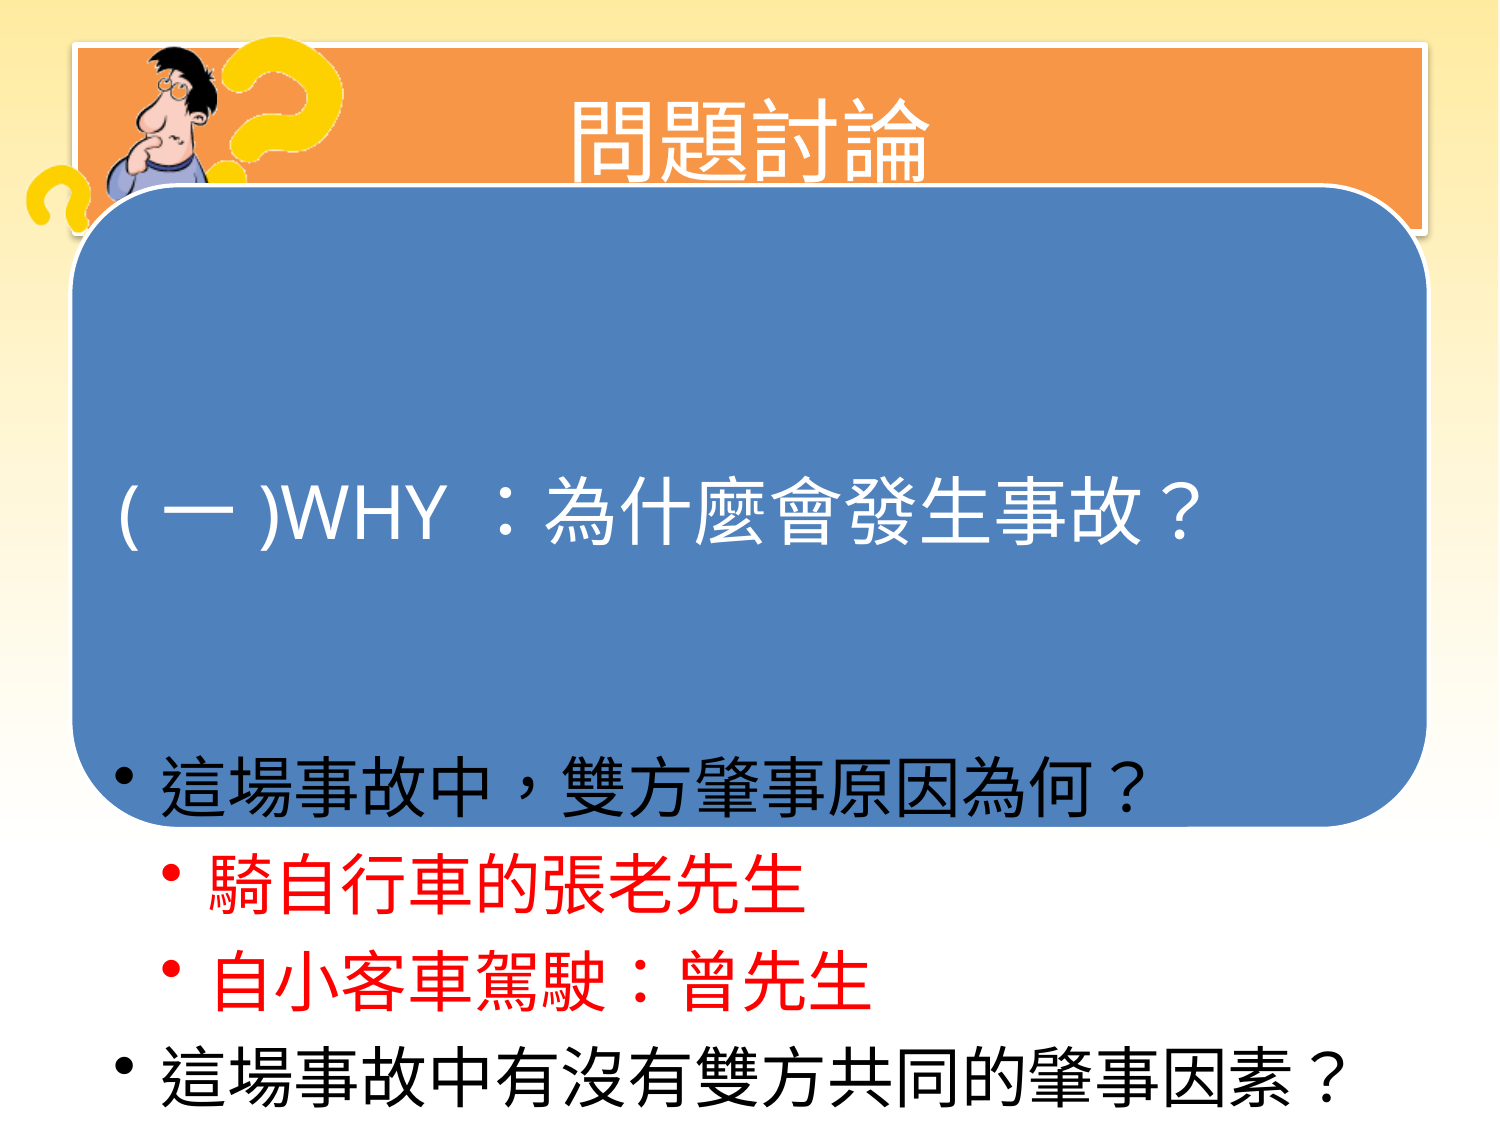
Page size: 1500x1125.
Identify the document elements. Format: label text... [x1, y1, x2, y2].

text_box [70, 185, 1429, 1125]
title 問題討論 [371, 42, 1428, 184]
picture [0, 0, 1500, 1125]
